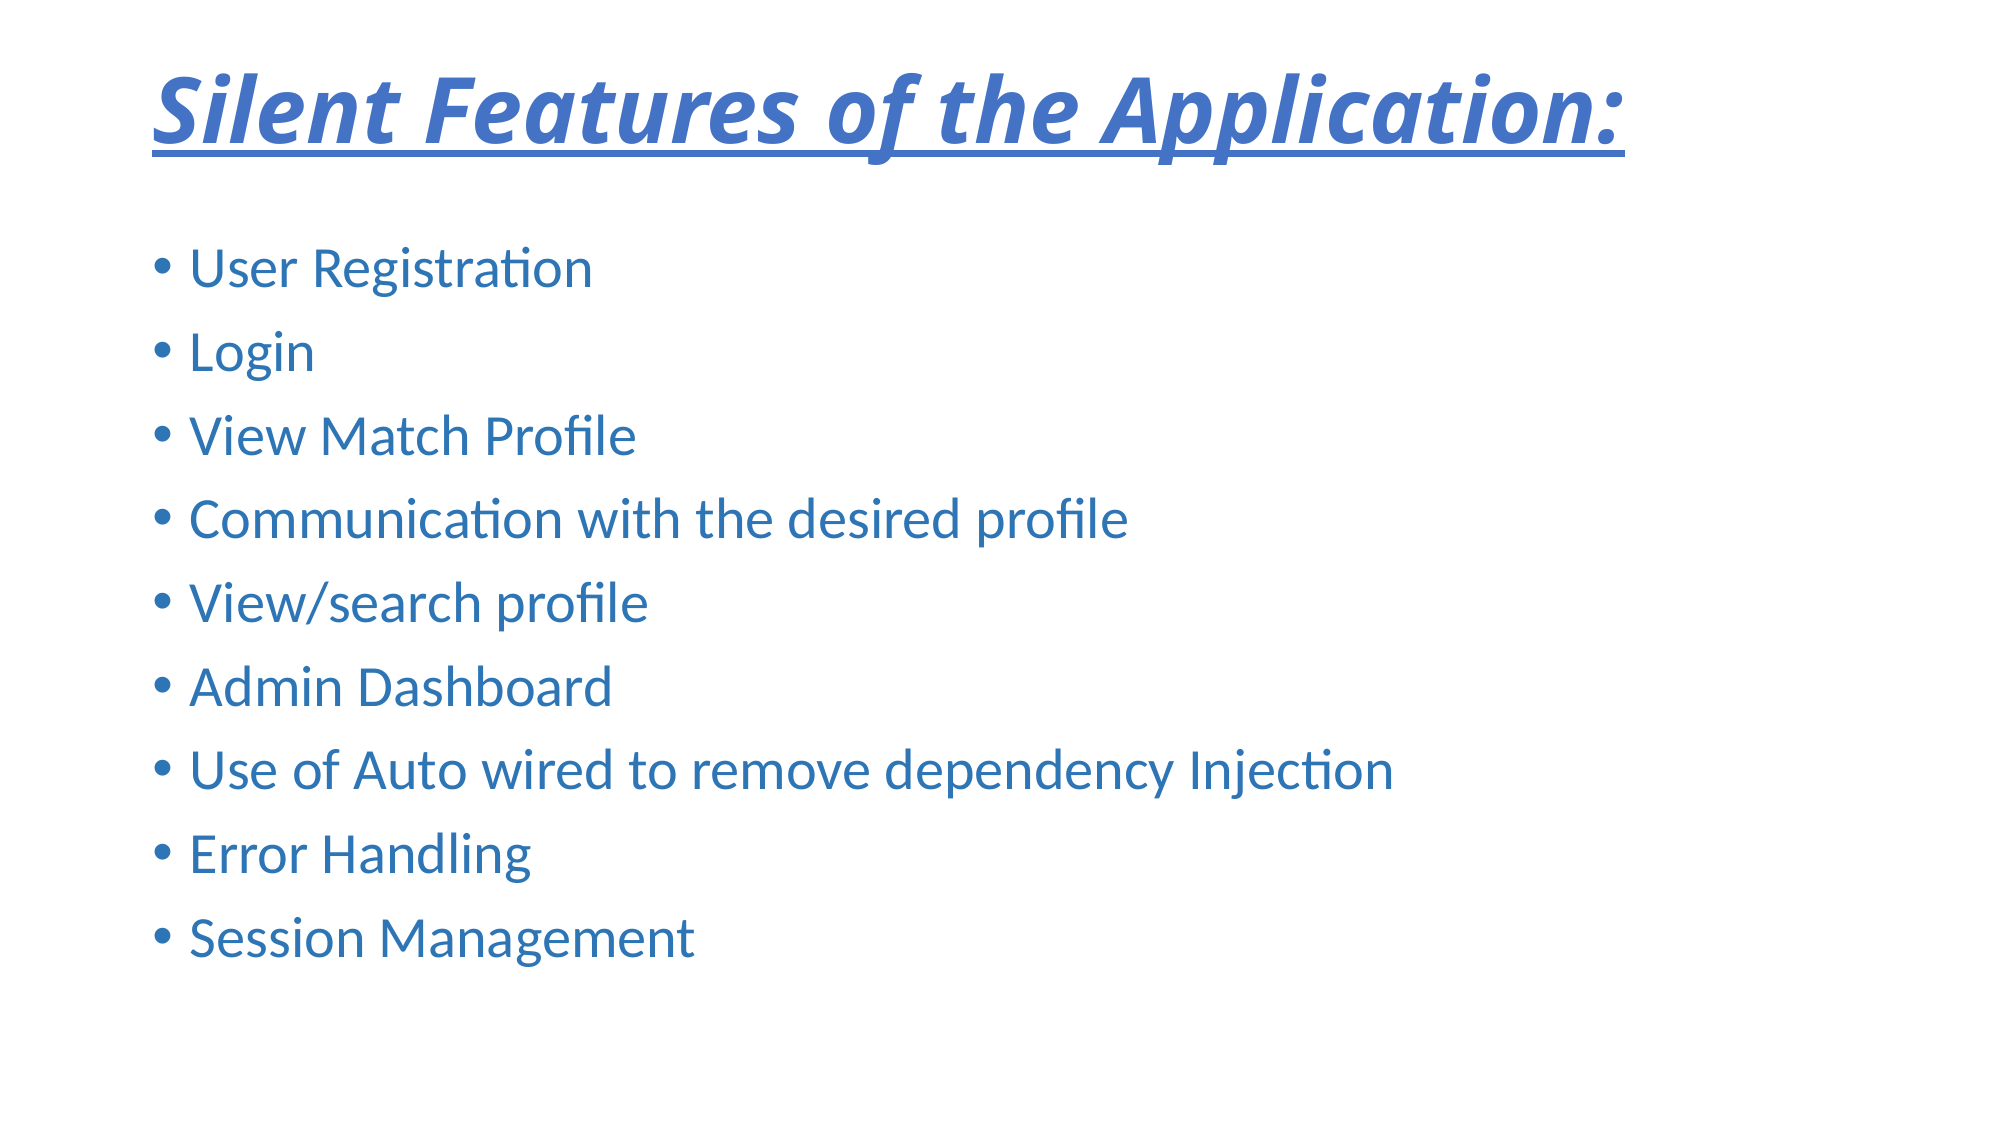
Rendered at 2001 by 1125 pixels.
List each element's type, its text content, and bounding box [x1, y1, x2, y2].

title Silent Features of the Application: [137, 59, 1863, 230]
list User Registration Login View Match Profile Communication with the desired profile View/search profile Admin Dashboard Use of Auto wired to remove dependency Injection Error Handling Session Management [137, 230, 1863, 1014]
